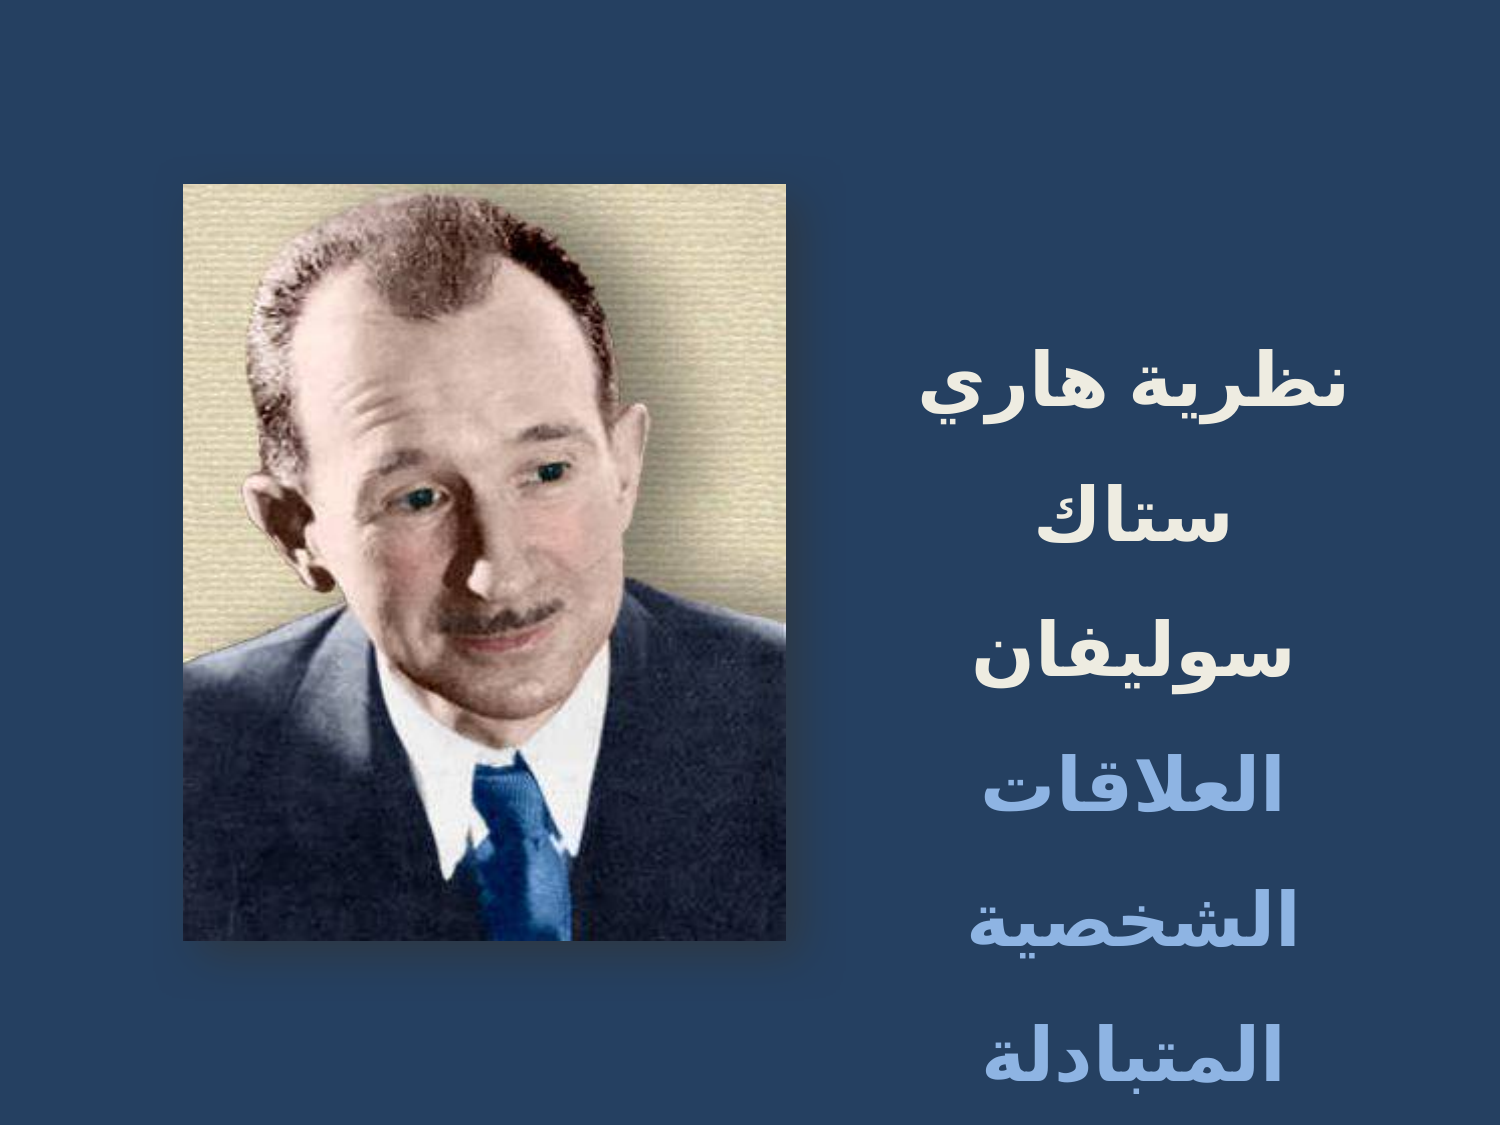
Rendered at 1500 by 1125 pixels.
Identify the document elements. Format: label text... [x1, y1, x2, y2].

picture [182, 184, 786, 941]
text_box نظرية هاري ستاك سوليفان العلاقات الشخصية المتبادلة (البينية) [879, 278, 1388, 1125]
